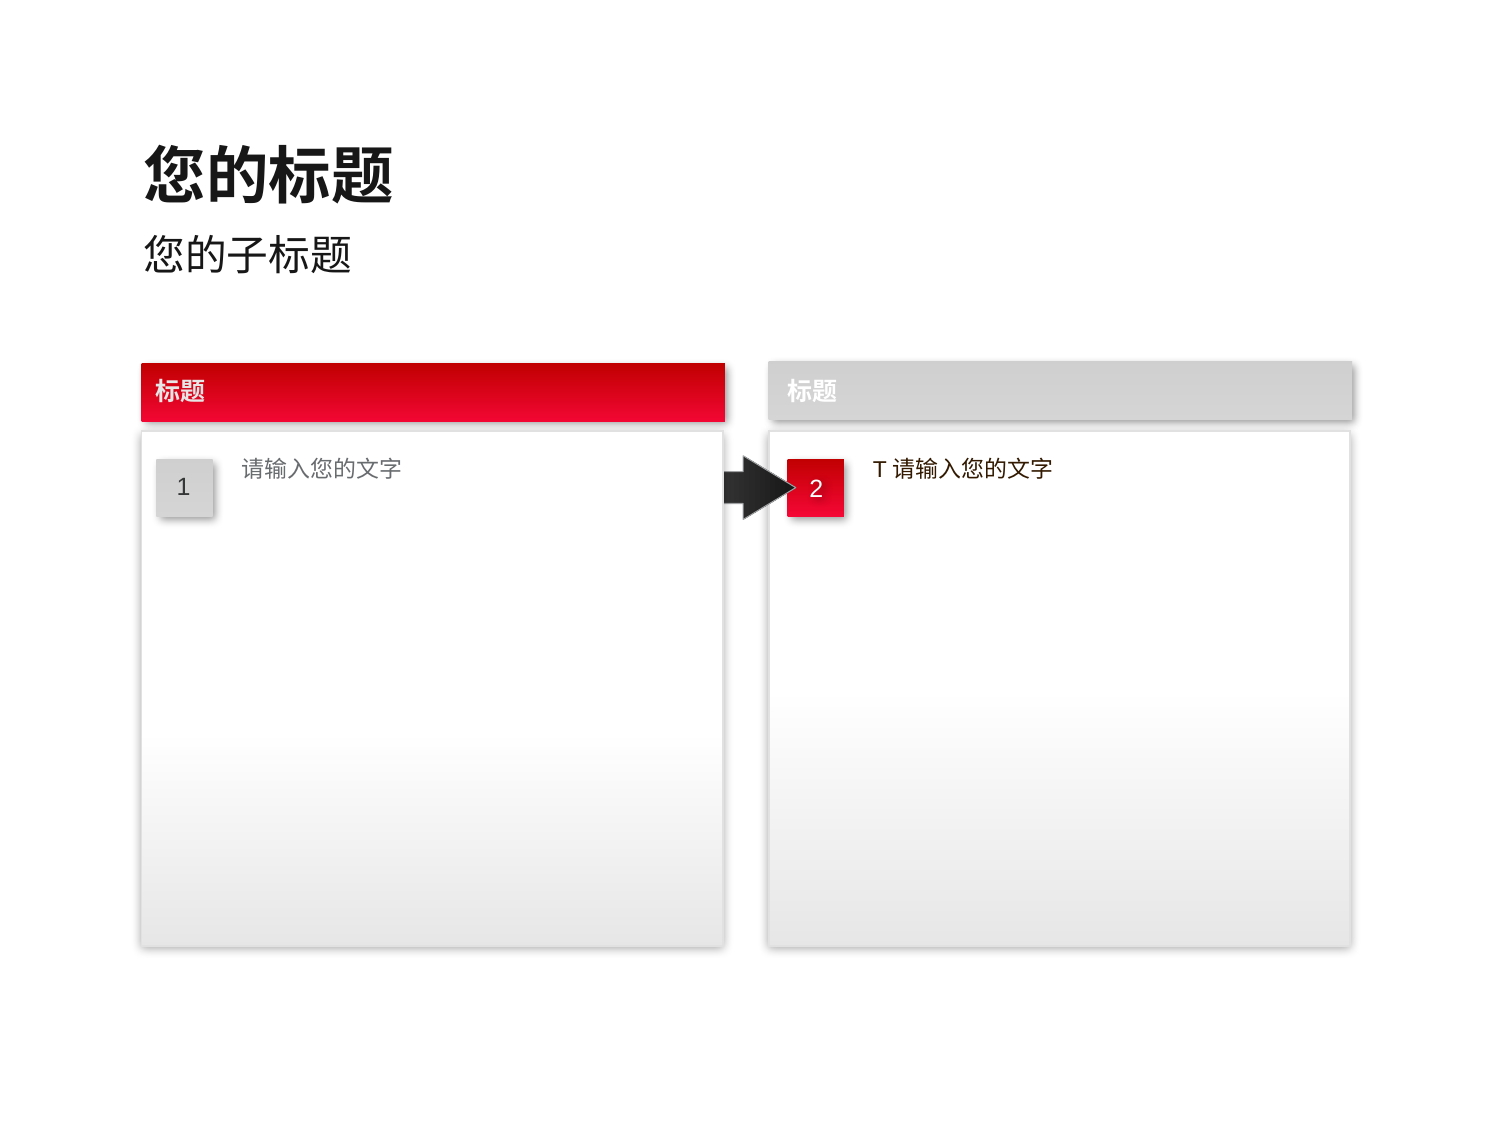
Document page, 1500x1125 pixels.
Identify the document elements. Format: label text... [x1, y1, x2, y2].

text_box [141, 360, 1353, 946]
text_box 您的子标题 [143, 226, 940, 282]
text_box 您的标题 [143, 127, 582, 227]
